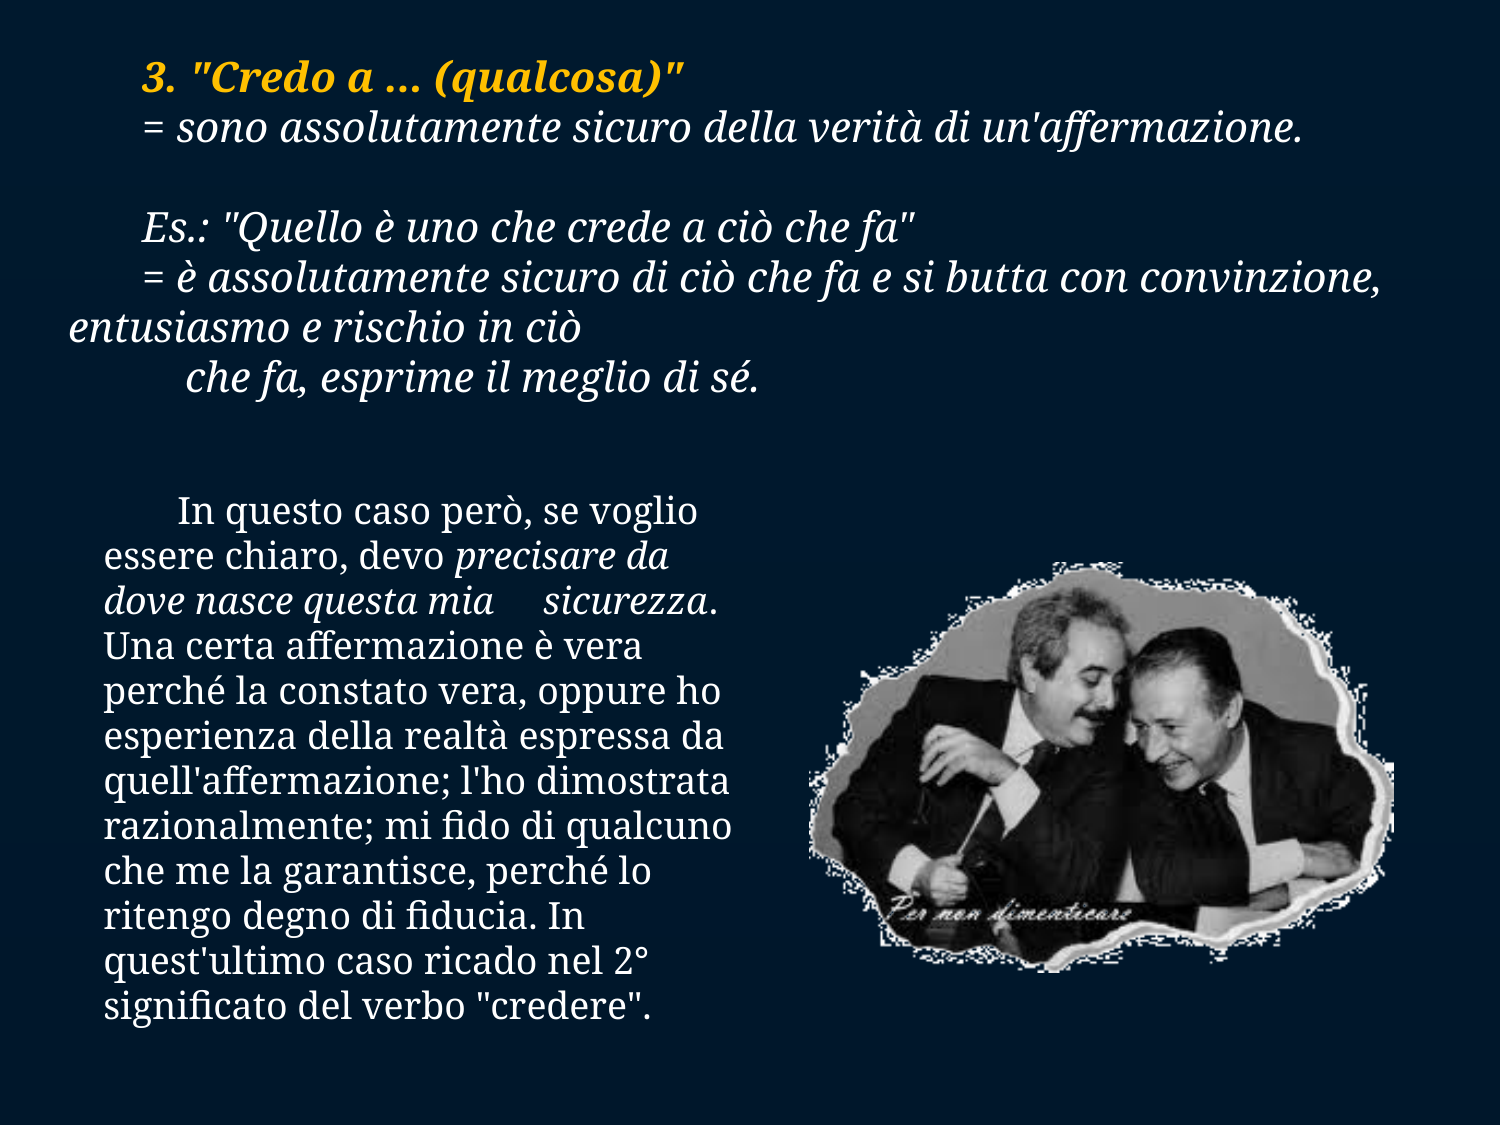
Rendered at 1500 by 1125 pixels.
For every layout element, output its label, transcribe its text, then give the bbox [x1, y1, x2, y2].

text_box 3. "Credo a ... (qualcosa)" = sono assolutamente sicuro della verità di un'affermazione. Es.: "Quello è uno che crede a ciò che fa" = è assolutamente sicuro di ciò che fa e si butta con convinzione, entusiasmo e rischio in ciò che fa, esprime il meglio di sé. [53, 42, 1424, 408]
picture [808, 562, 1394, 973]
text_box In questo caso però, se voglio essere chiaro, devo precisare da dove nasce questa mia sicurezza. Una certa affermazione è vera perché la constato vera, oppure ho esperienza della realtà espressa da quell'affermazione; l'ho dimostrata razionalmente; mi fido di qualcuno che me la garantisce, perché lo ritengo degno di fiducia. In quest'ultimo caso ricado nel 2° significato del verbo "credere". [88, 479, 750, 1035]
